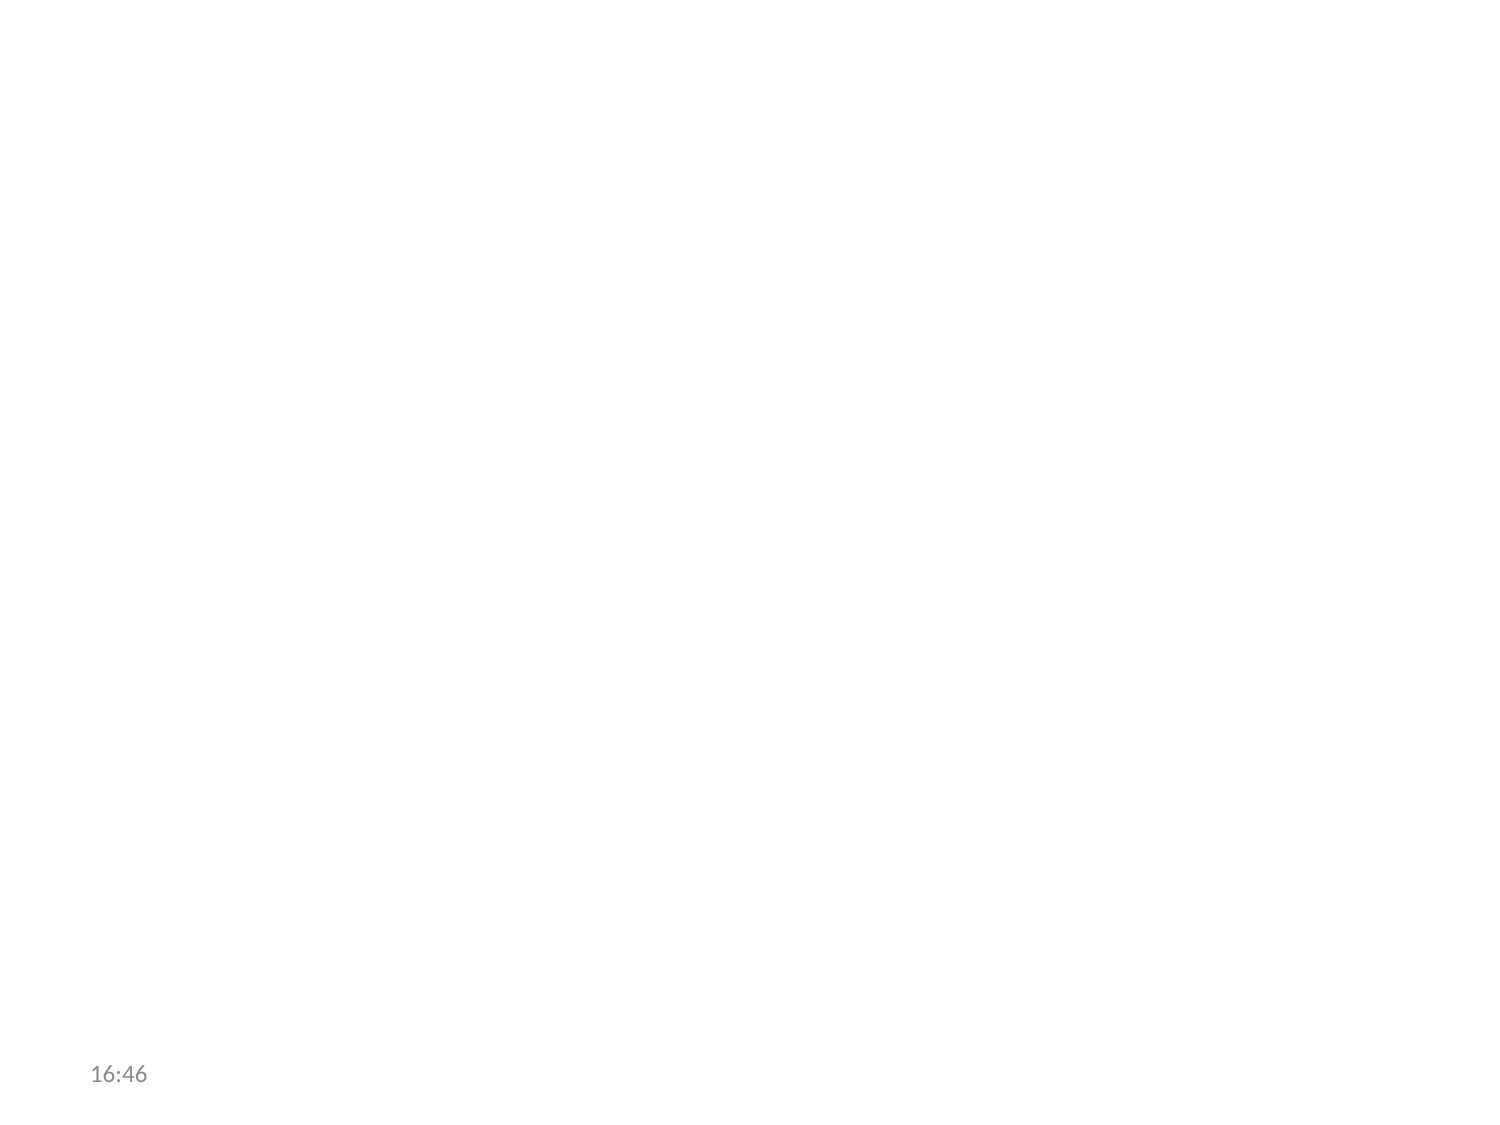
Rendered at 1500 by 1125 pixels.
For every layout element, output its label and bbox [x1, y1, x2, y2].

slide_number [75, 1042, 425, 1103]
